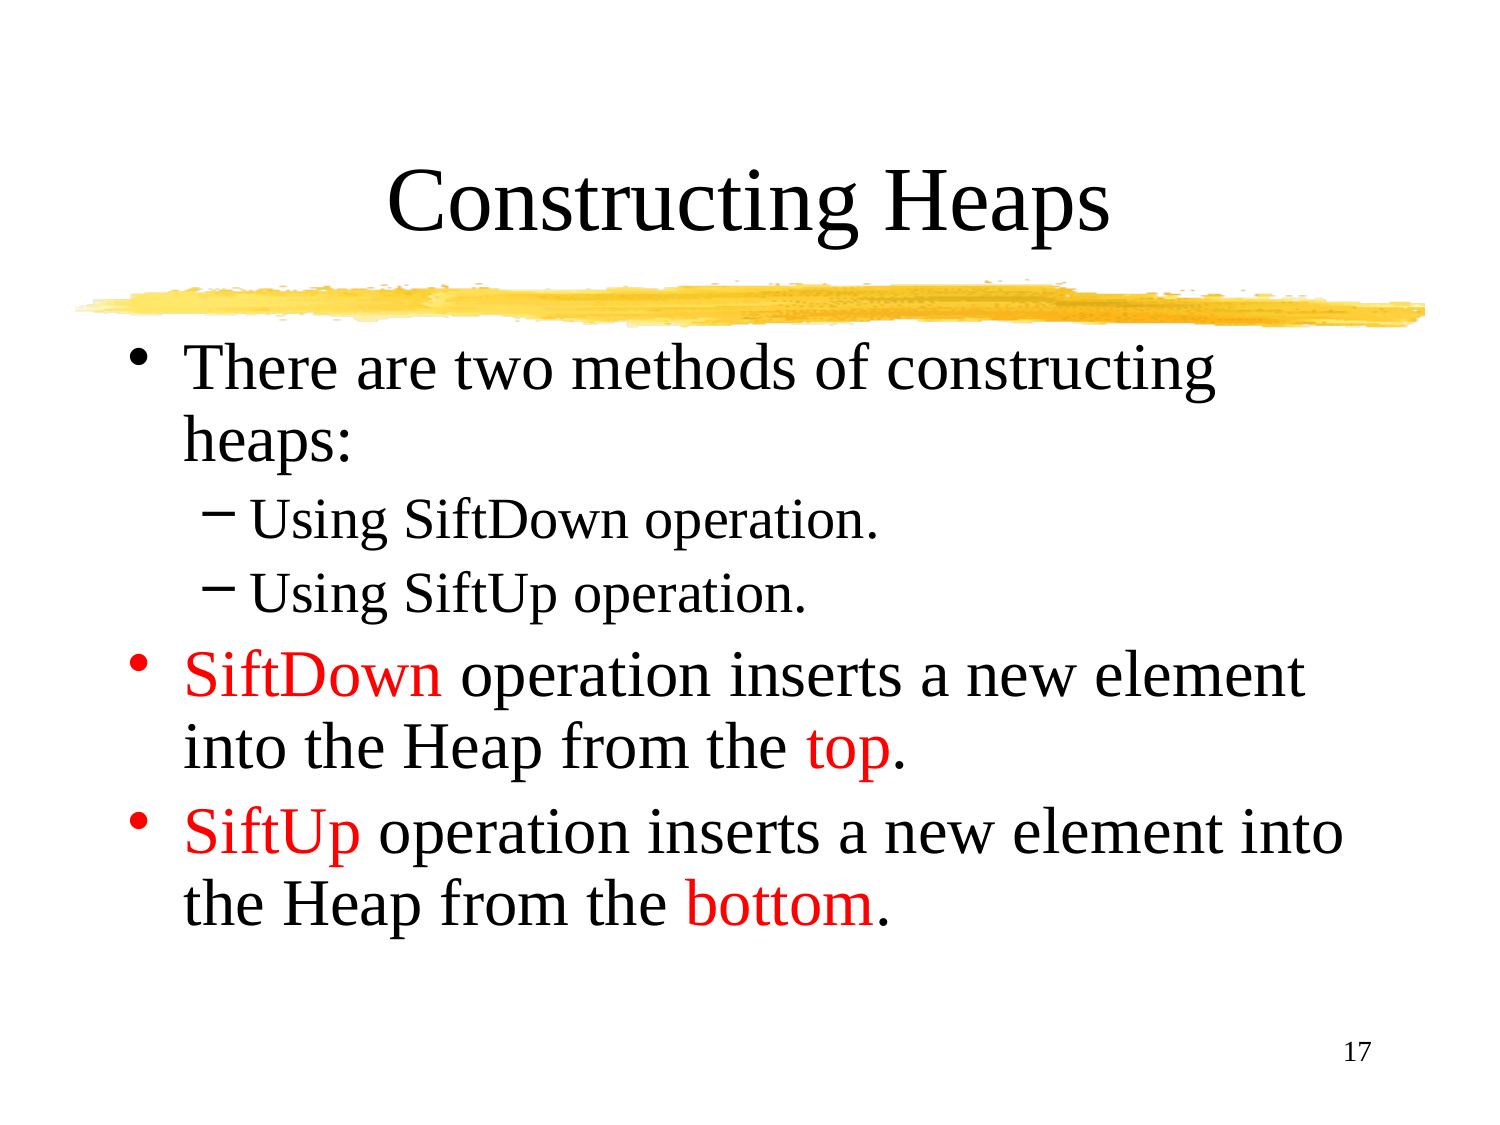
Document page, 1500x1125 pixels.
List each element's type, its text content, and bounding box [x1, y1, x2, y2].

list There are two methods of constructing heaps: Using SiftDown operation. Using SiftUp operation. SiftDown operation inserts a new element into the Heap from the top. SiftUp operation inserts a new element into the Heap from the bottom. [112, 324, 1388, 1001]
title Constructing Heaps [112, 99, 1388, 288]
slide_number 17 [1074, 1024, 1388, 1101]
picture [75, 274, 1425, 338]
